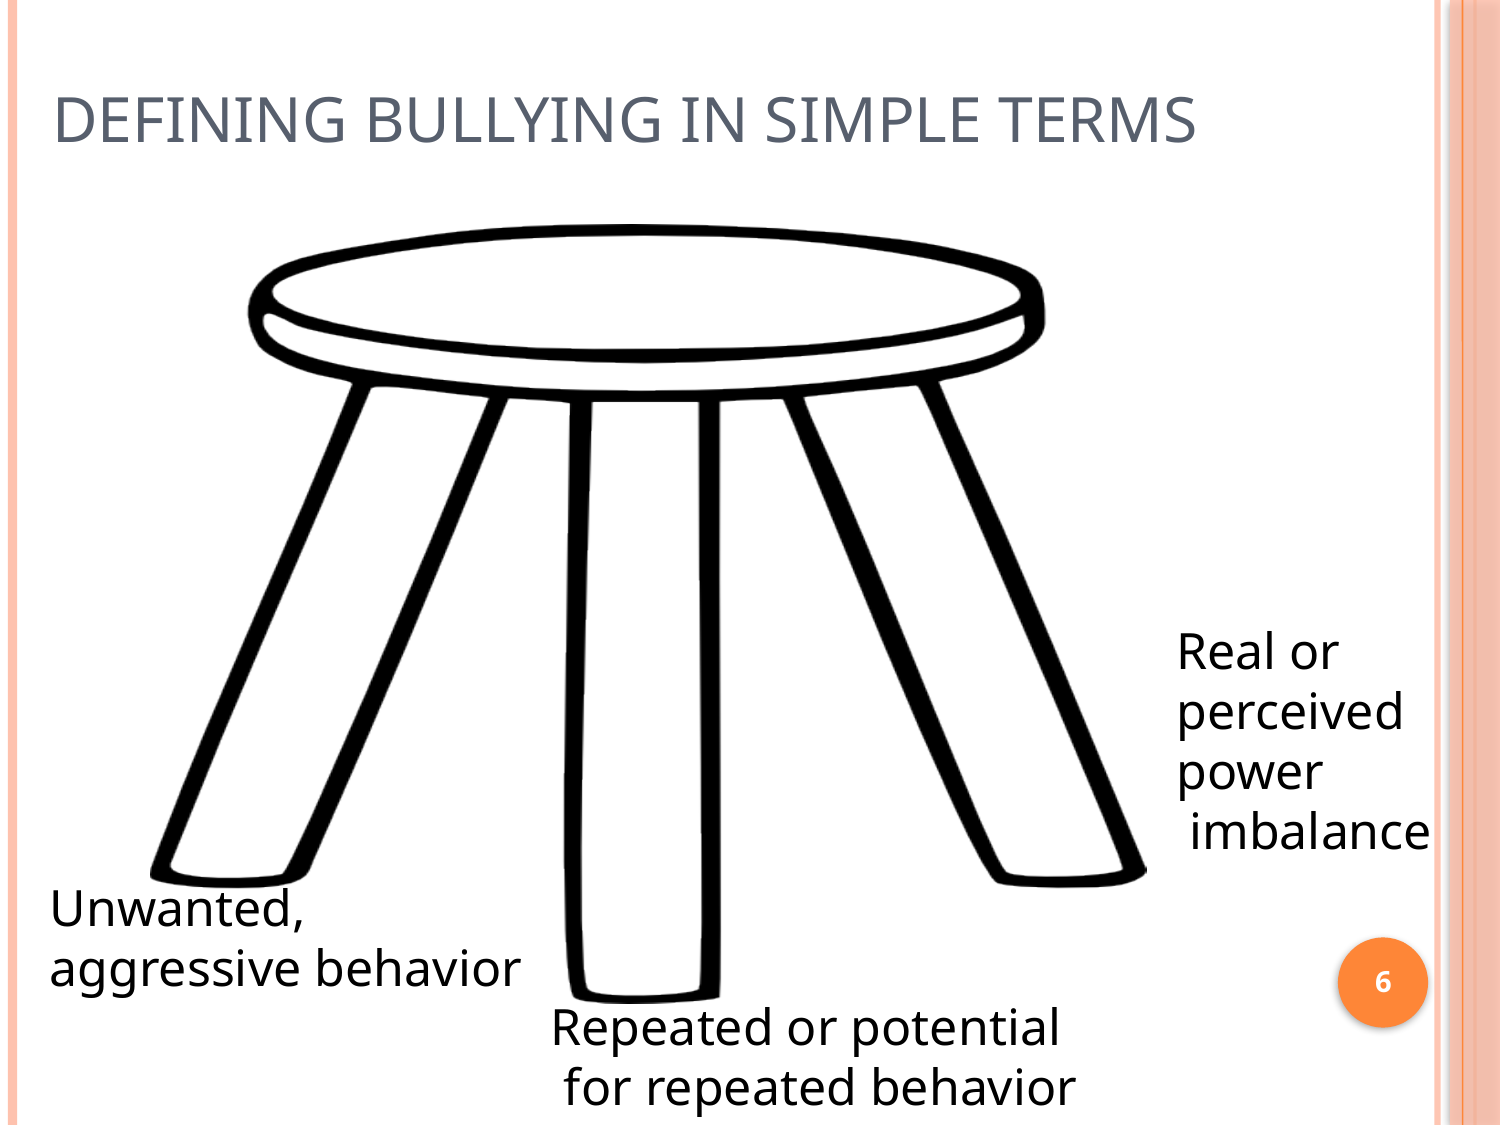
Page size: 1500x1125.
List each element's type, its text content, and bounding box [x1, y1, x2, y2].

title Defining Bullying in Simple Terms [37, 2, 1263, 163]
picture [149, 224, 1148, 1005]
text_box Repeated or potential for repeated behavior [536, 1013, 1093, 1124]
slide_number 6 [1333, 940, 1434, 1026]
text_box Real or perceived power imbalance [1161, 612, 1448, 868]
text_box Unwanted, aggressive behavior [34, 868, 143, 1004]
